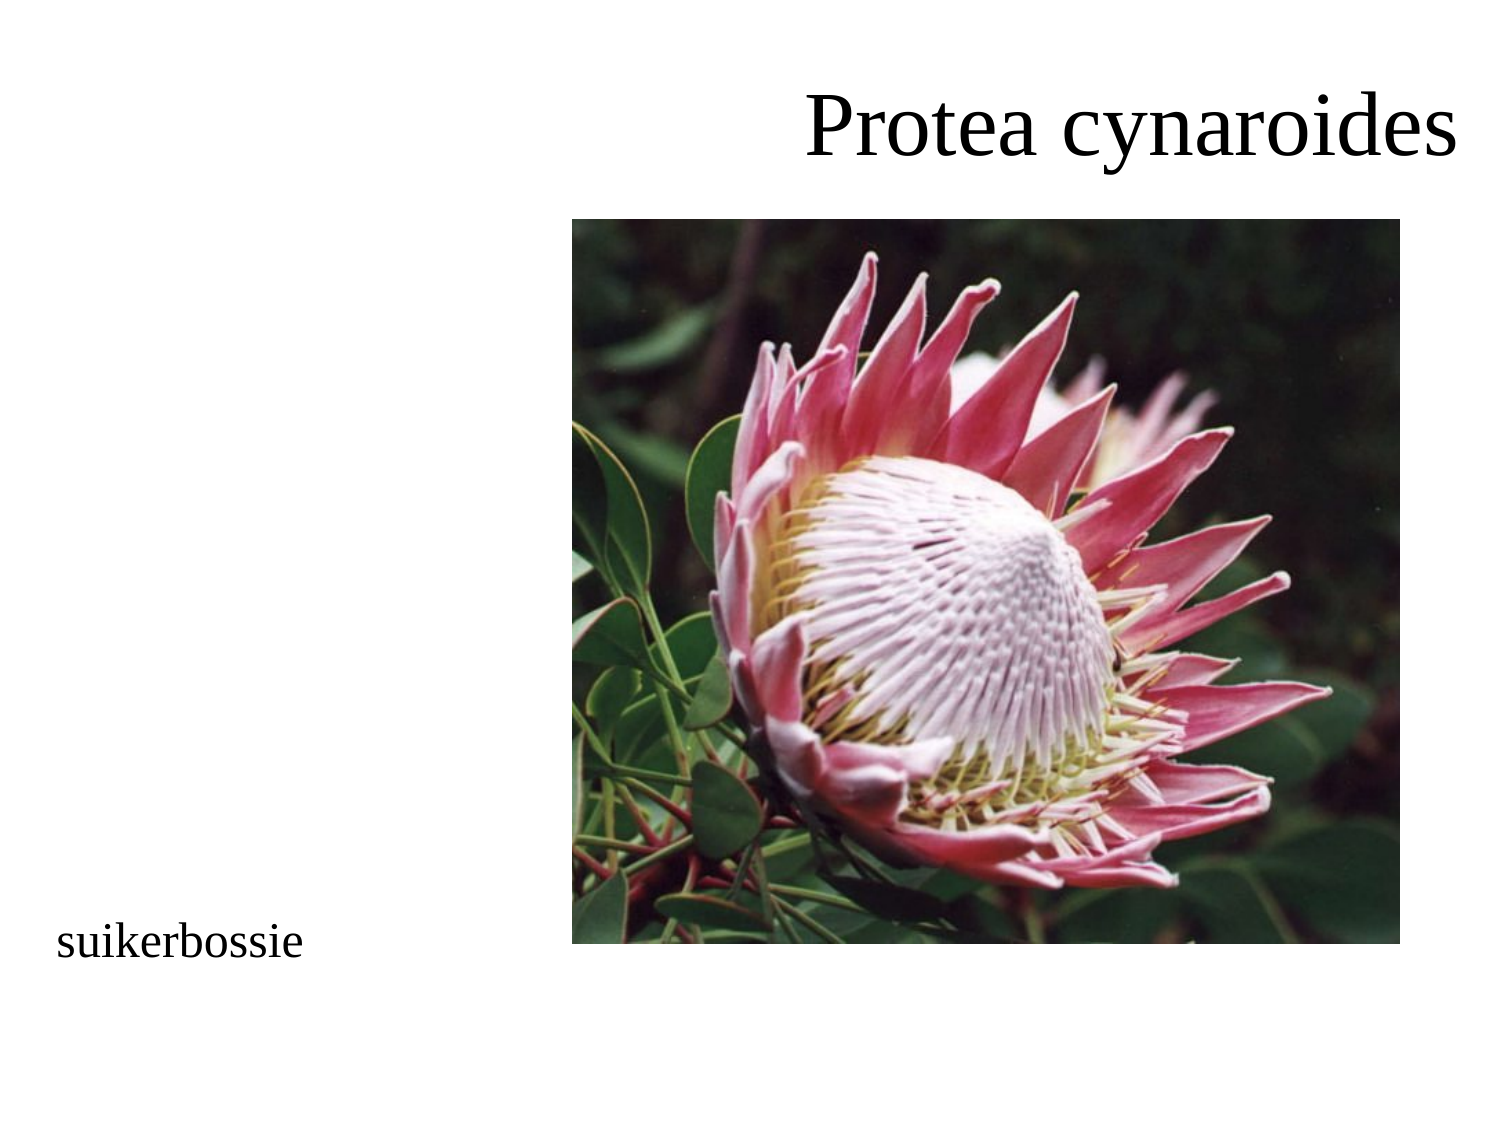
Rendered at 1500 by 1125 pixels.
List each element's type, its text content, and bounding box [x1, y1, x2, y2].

text_box suikerbossie [41, 899, 1105, 975]
title Protea cynaroides [200, 24, 1475, 213]
picture [572, 219, 1400, 944]
